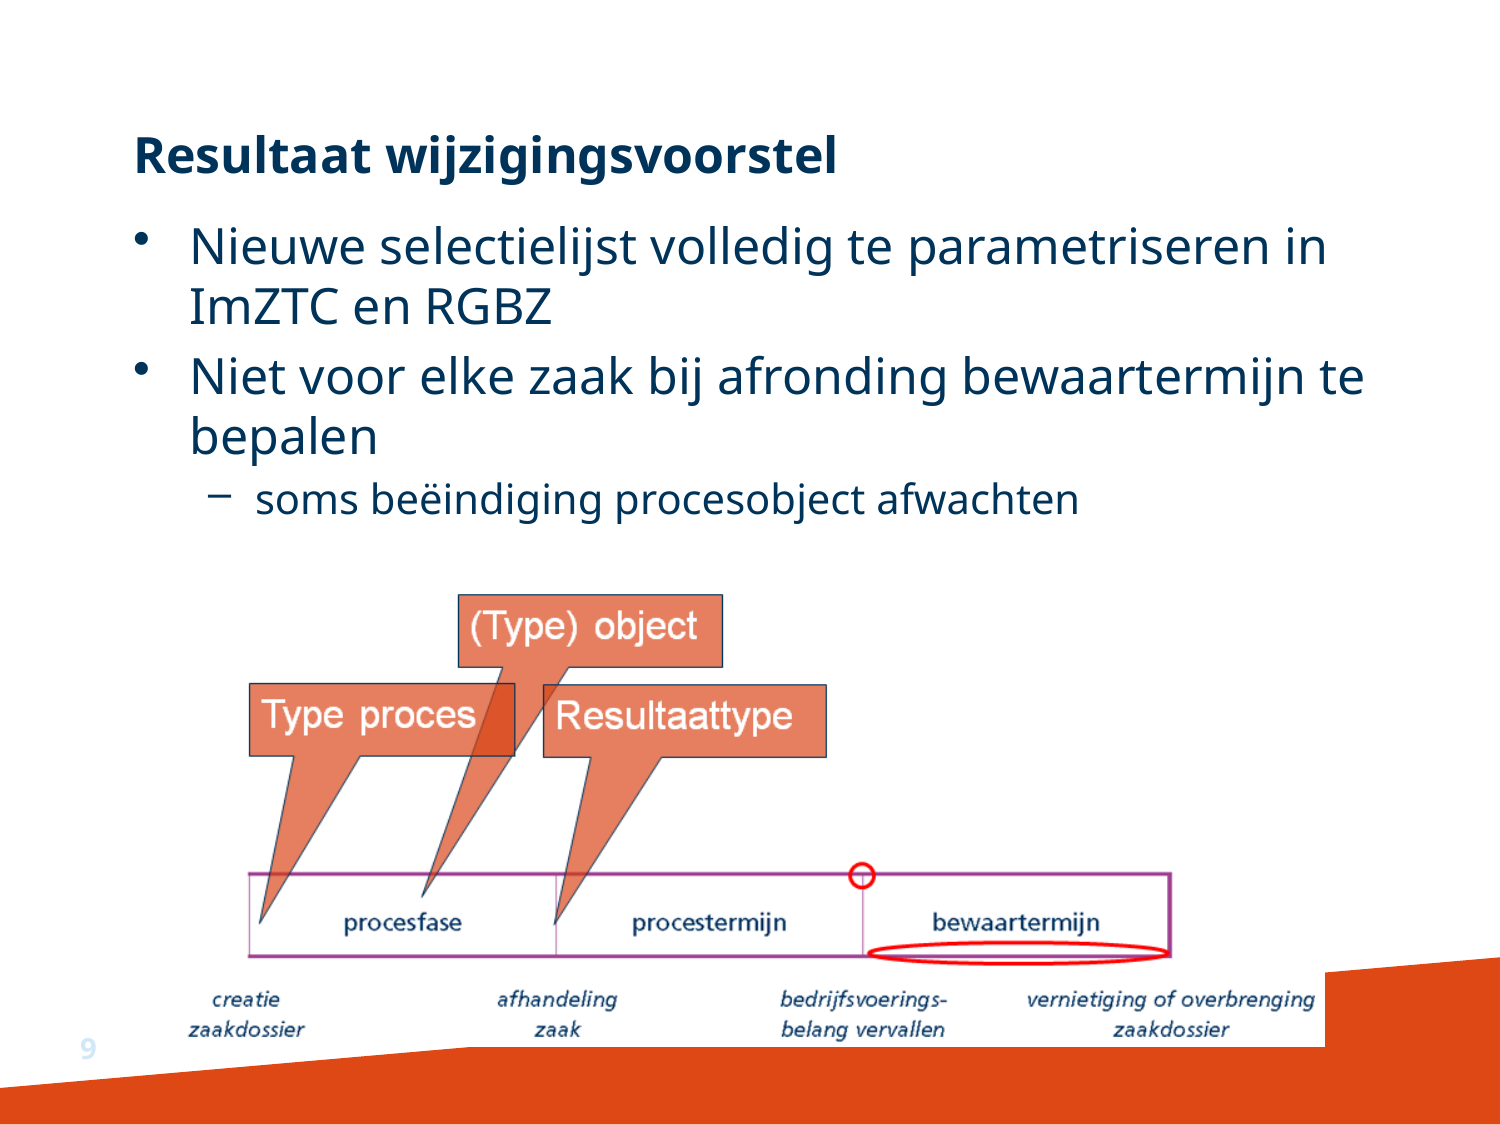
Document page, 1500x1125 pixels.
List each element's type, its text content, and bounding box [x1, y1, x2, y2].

slide_number 9 [64, 1023, 172, 1071]
picture [174, 587, 1326, 1048]
list Nieuwe selectielijst volledig te parametriseren in ImZTC en RGBZ Niet voor elke zaak bij afronding bewaartermijn te bepalen soms beëindiging procesobject afwachten [118, 206, 1382, 963]
title Resultaat wijzigingsvoorstel [118, 88, 1382, 206]
